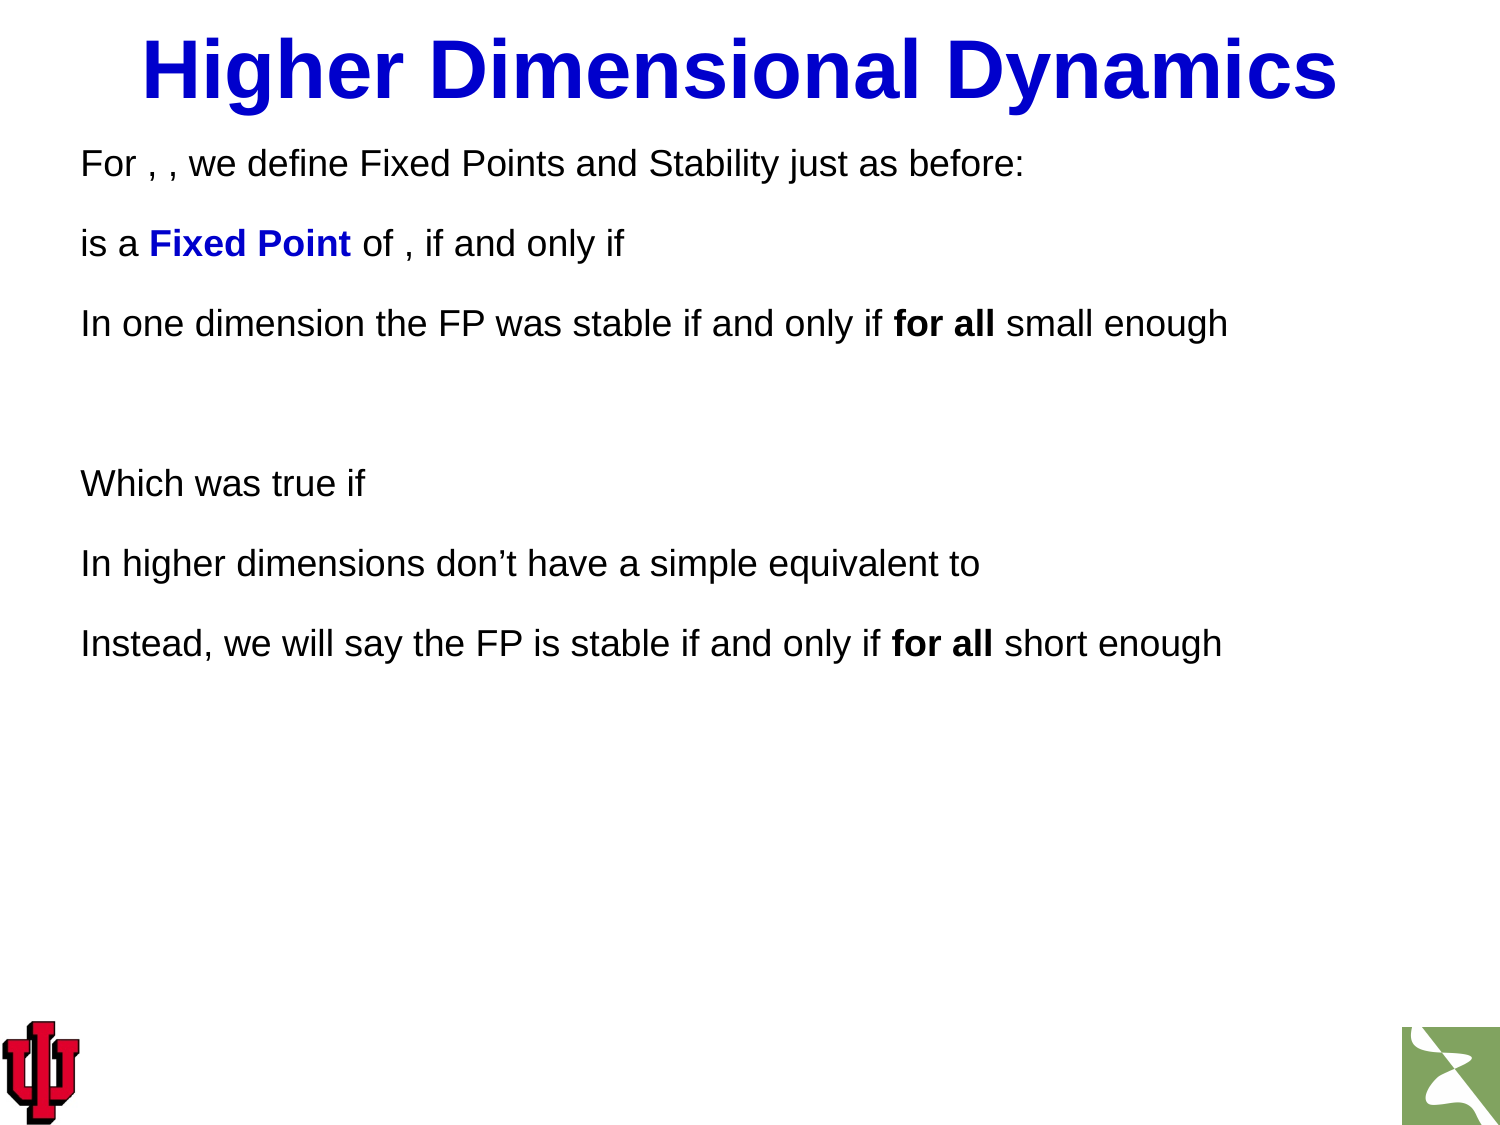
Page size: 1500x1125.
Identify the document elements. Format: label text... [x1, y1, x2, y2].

title Higher Dimensional Dynamics [65, 10, 1416, 121]
picture [1402, 1027, 1500, 1125]
picture [0, 1020, 80, 1125]
